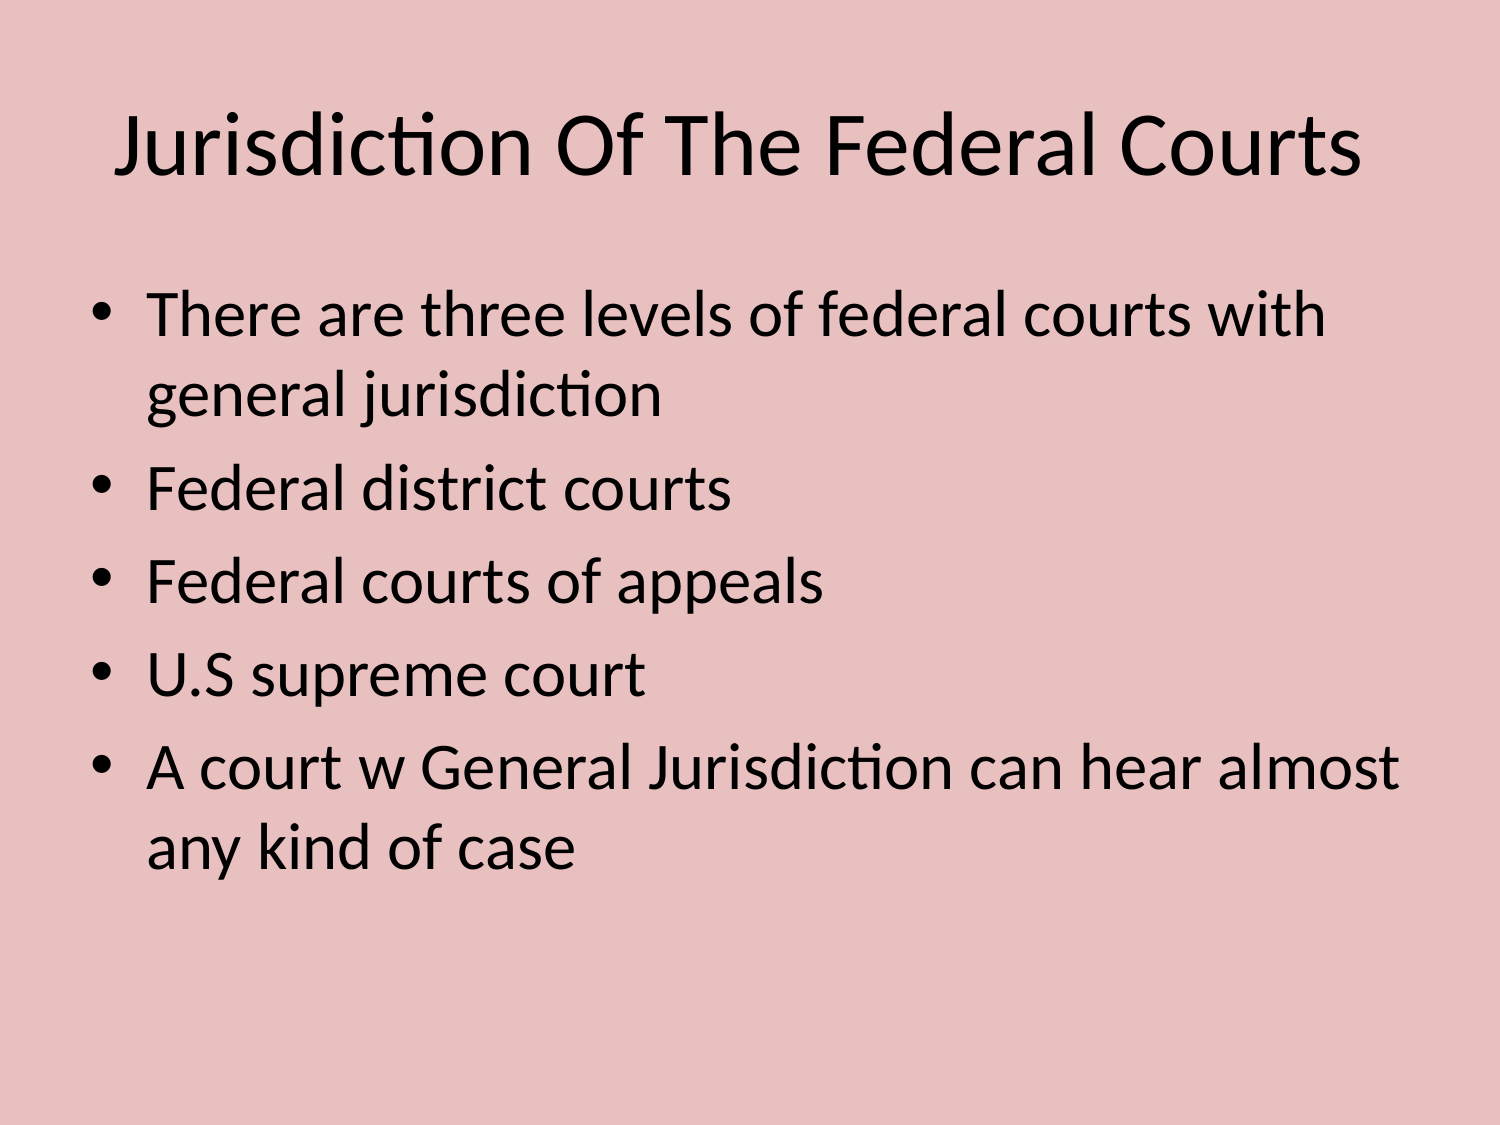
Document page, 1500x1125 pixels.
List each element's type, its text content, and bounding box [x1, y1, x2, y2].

list There are three levels of federal courts with general jurisdiction Federal district courts Federal courts of appeals U.S supreme court A court w General Jurisdiction can hear almost any kind of case [75, 262, 1425, 1005]
title Jurisdiction Of The Federal Courts [75, 45, 1425, 233]
